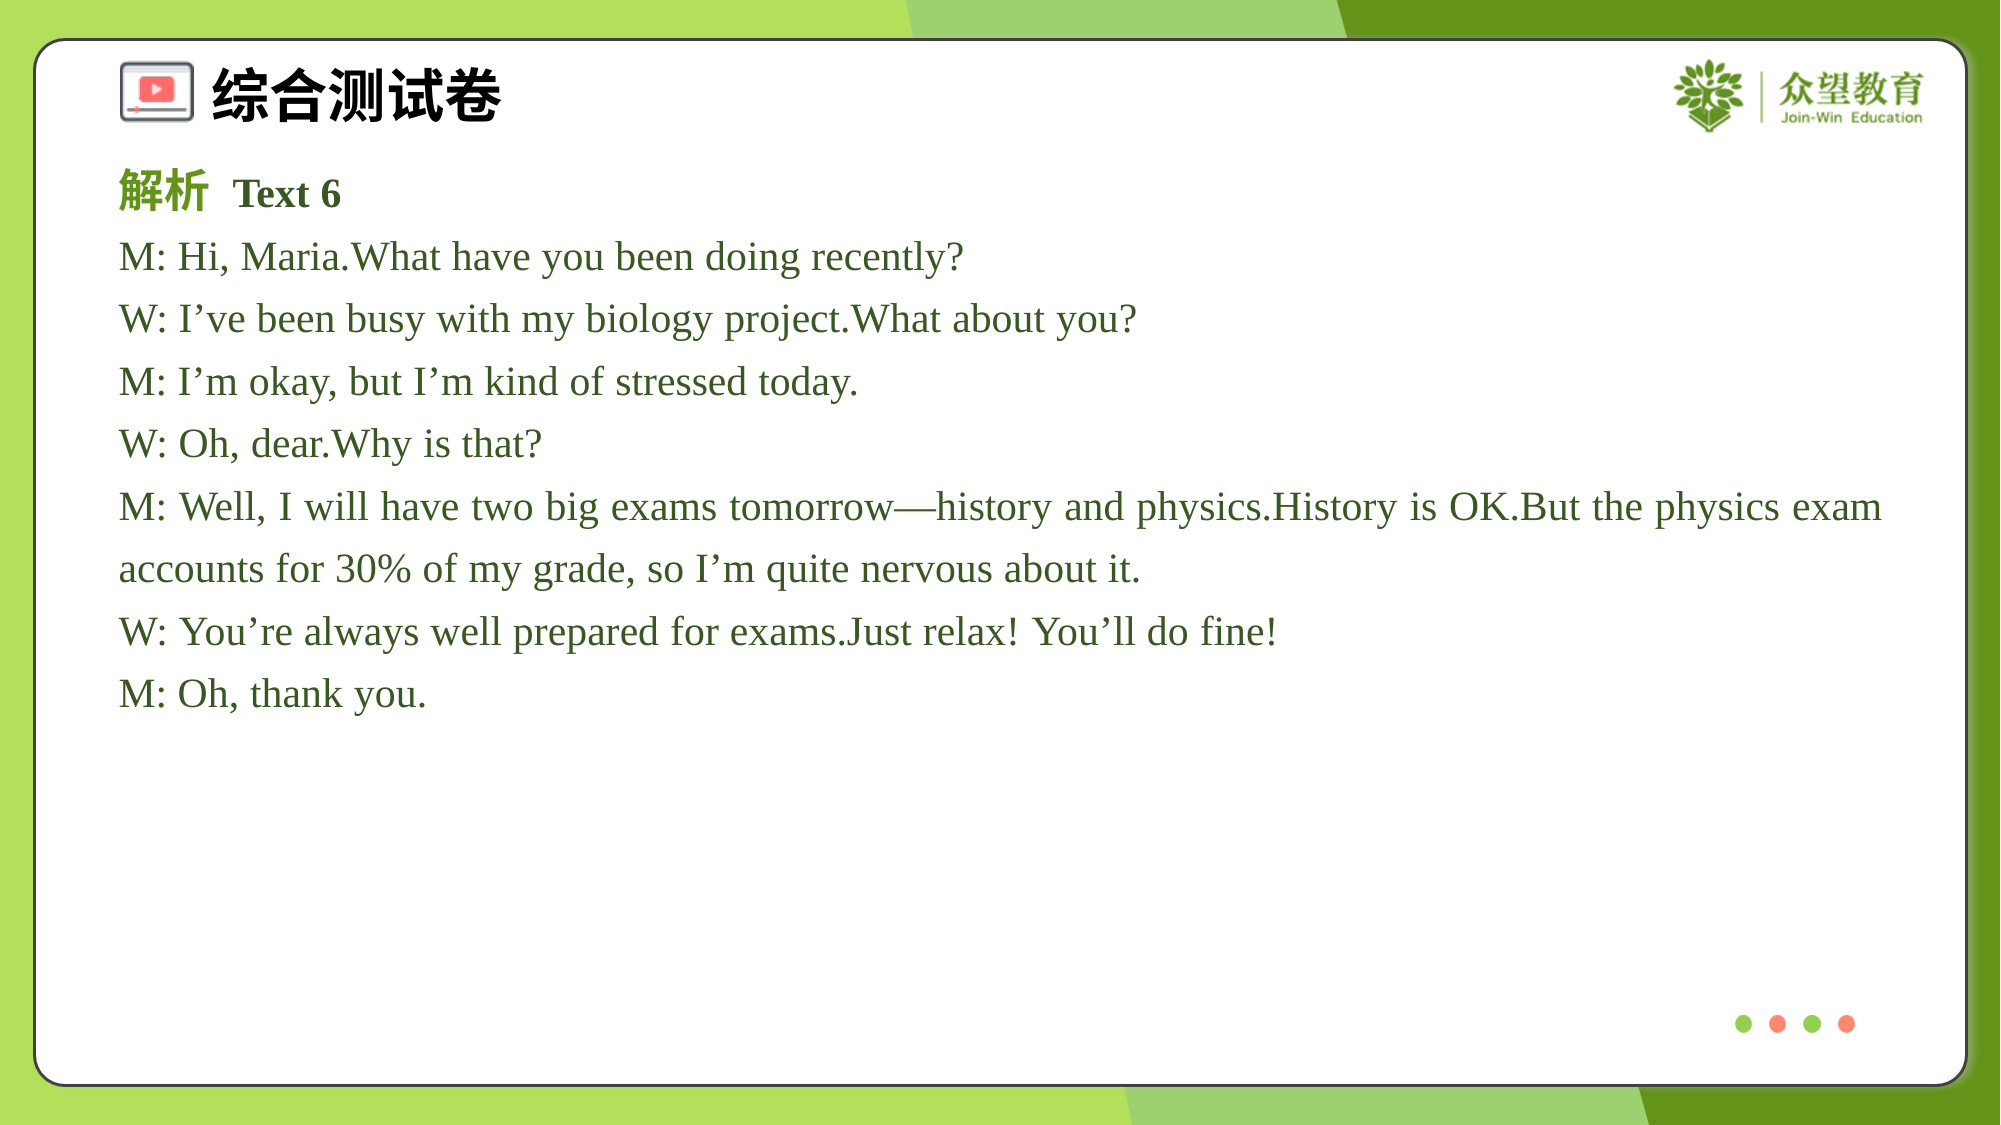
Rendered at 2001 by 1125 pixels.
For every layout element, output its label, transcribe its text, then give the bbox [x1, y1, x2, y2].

picture [0, 0, 2000, 1125]
text_box 解析 Text 6 M: Hi, Maria.What have you been doing recently? W: I’ve been busy with my biology project.What about you? M: I’m okay, but I’m kind of stressed today. W: Oh, dear.Why is that? M: Well, I will have two big exams tomorrow—history and physics.History is OK.But the physics exam accounts for 30% of my grade, so I’m quite nervous about it. W: You’re always well prepared for exams.Just relax! You’ll do fine! M: Oh, thank you. [118, 147, 1883, 711]
